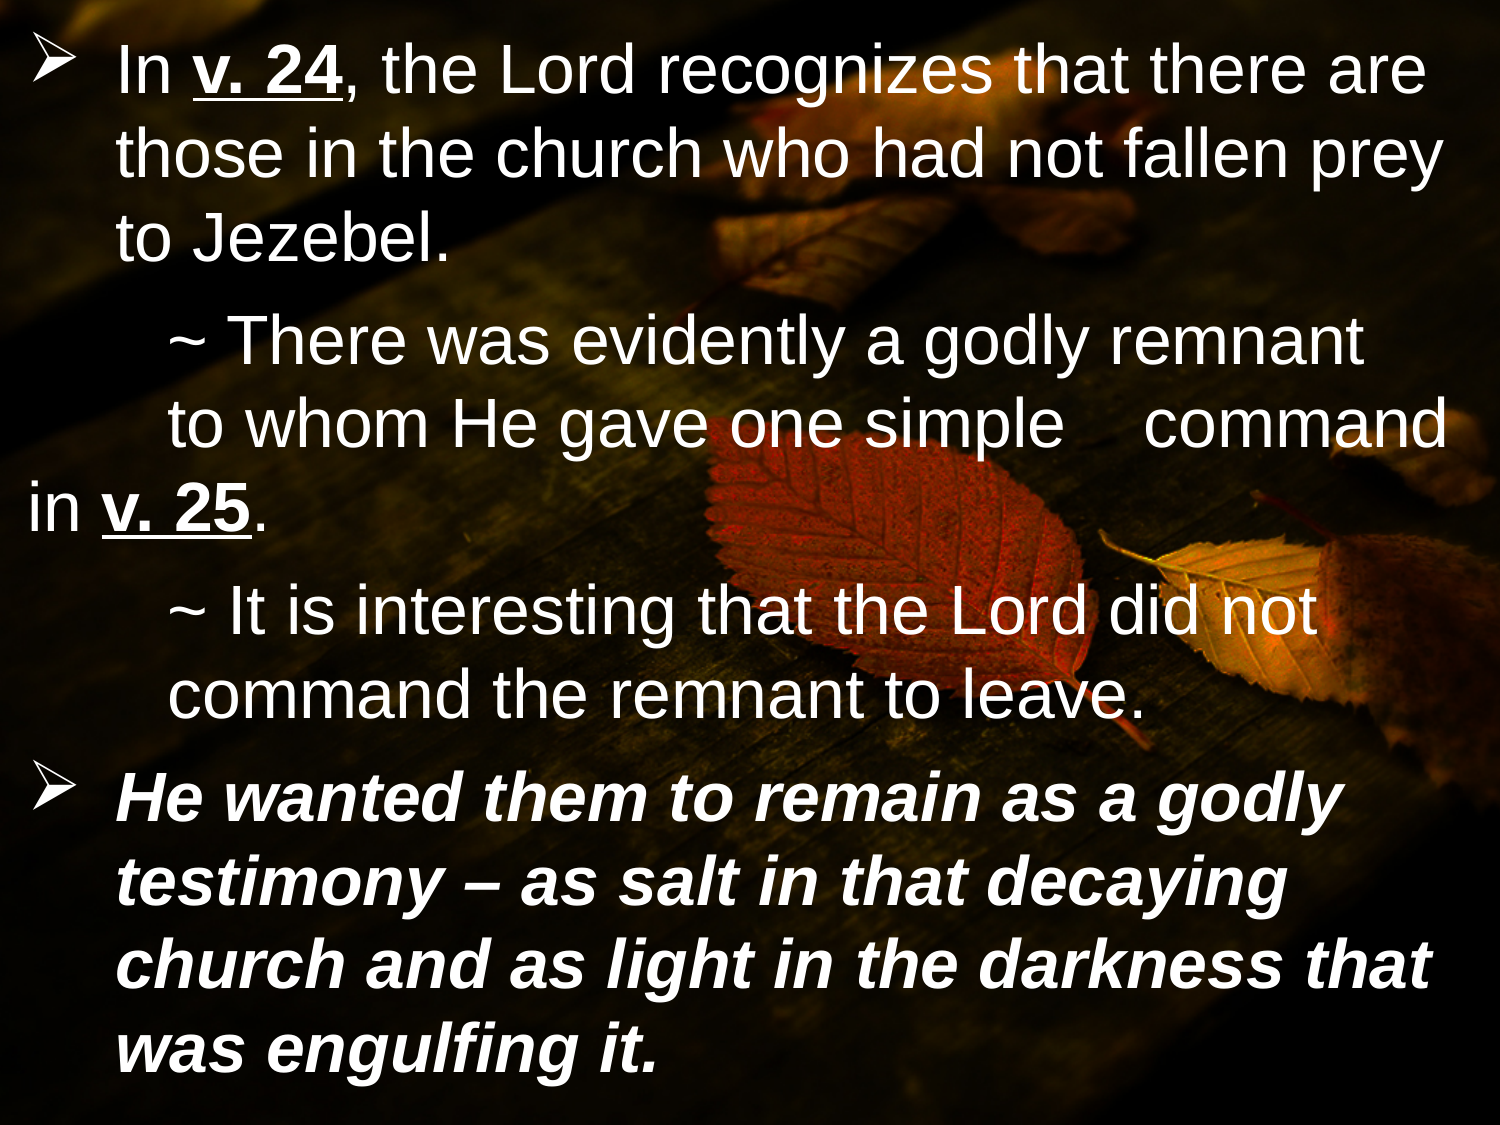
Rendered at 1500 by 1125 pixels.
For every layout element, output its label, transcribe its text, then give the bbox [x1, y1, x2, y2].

subtitle In v. 24, the Lord recognizes that there are those in the church who had not fallen prey to Jezebel. ~ There was evidently a godly remnant to whom He gave one simple command in v. 25. ~ It is interesting that the Lord did not command the remnant to leave. He wanted them to remain as a godly testimony – as salt in that decaying church and as light in the darkness that was engulfing it. [12, 16, 1486, 1104]
picture [0, 0, 1500, 1125]
